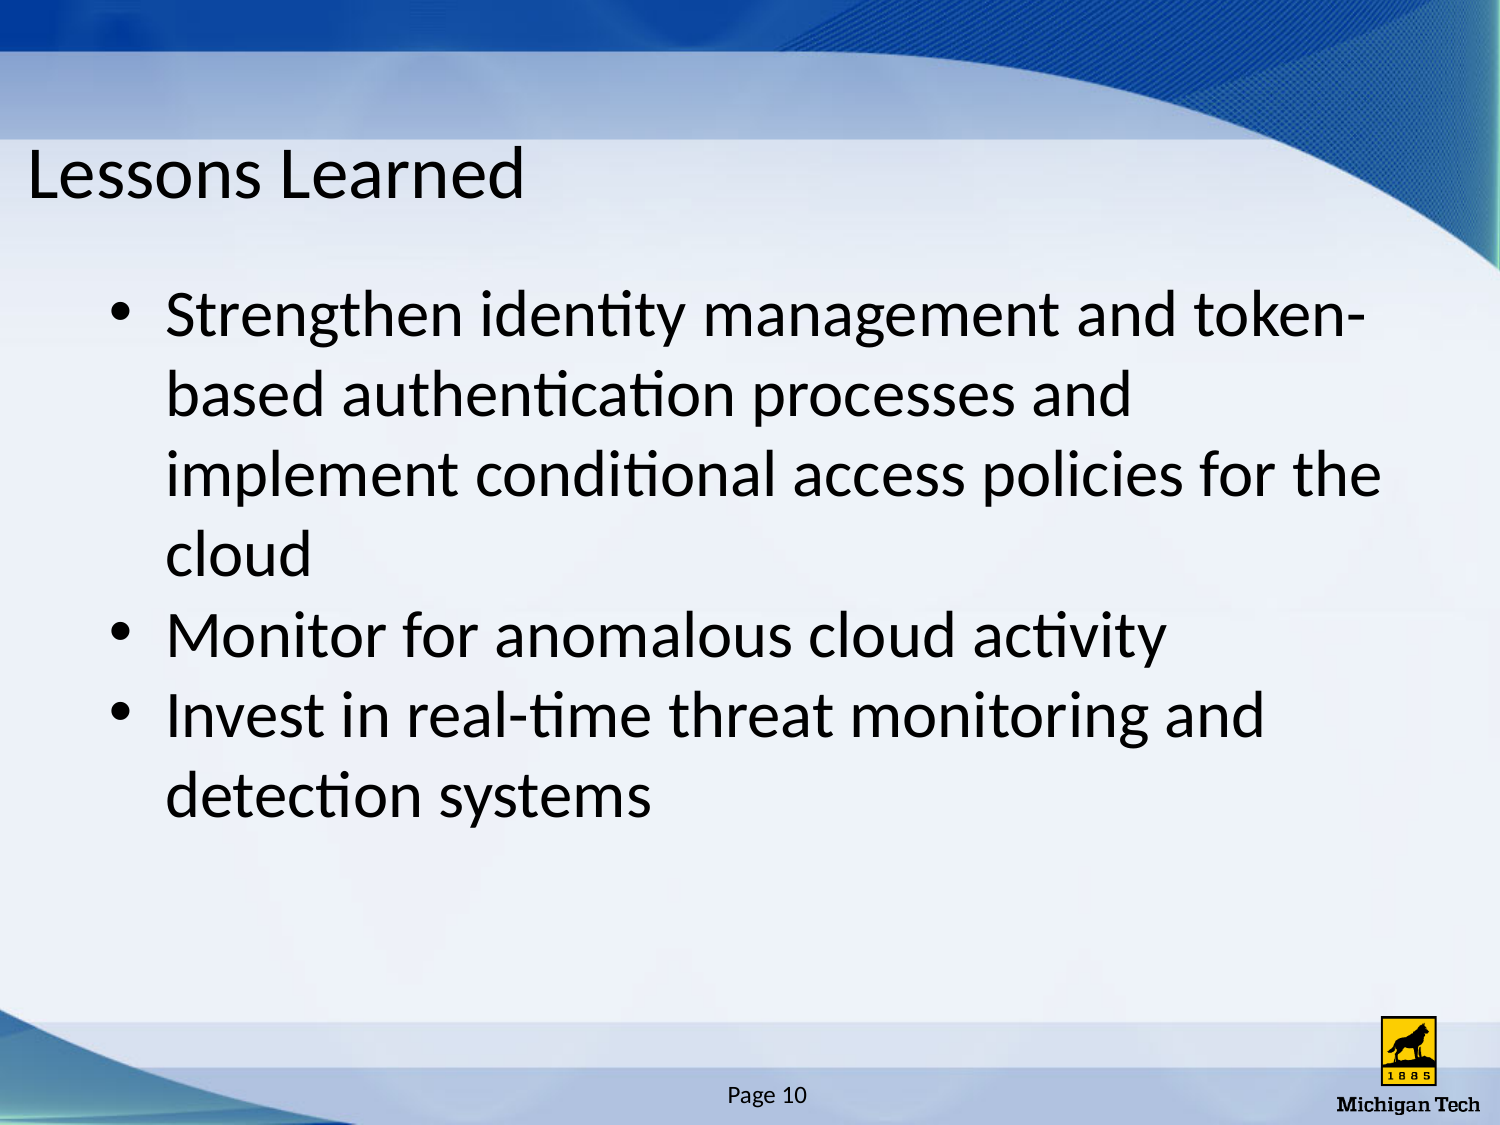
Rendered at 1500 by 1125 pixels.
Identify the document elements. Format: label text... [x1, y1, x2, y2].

list Strengthen identity management and token-based authentication processes and implement conditional access policies for the cloud Monitor for anomalous cloud activity Invest in real-time threat monitoring and detection systems [75, 262, 1425, 1063]
title Lessons Learned [12, 75, 1263, 263]
picture [0, 0, 1500, 1125]
